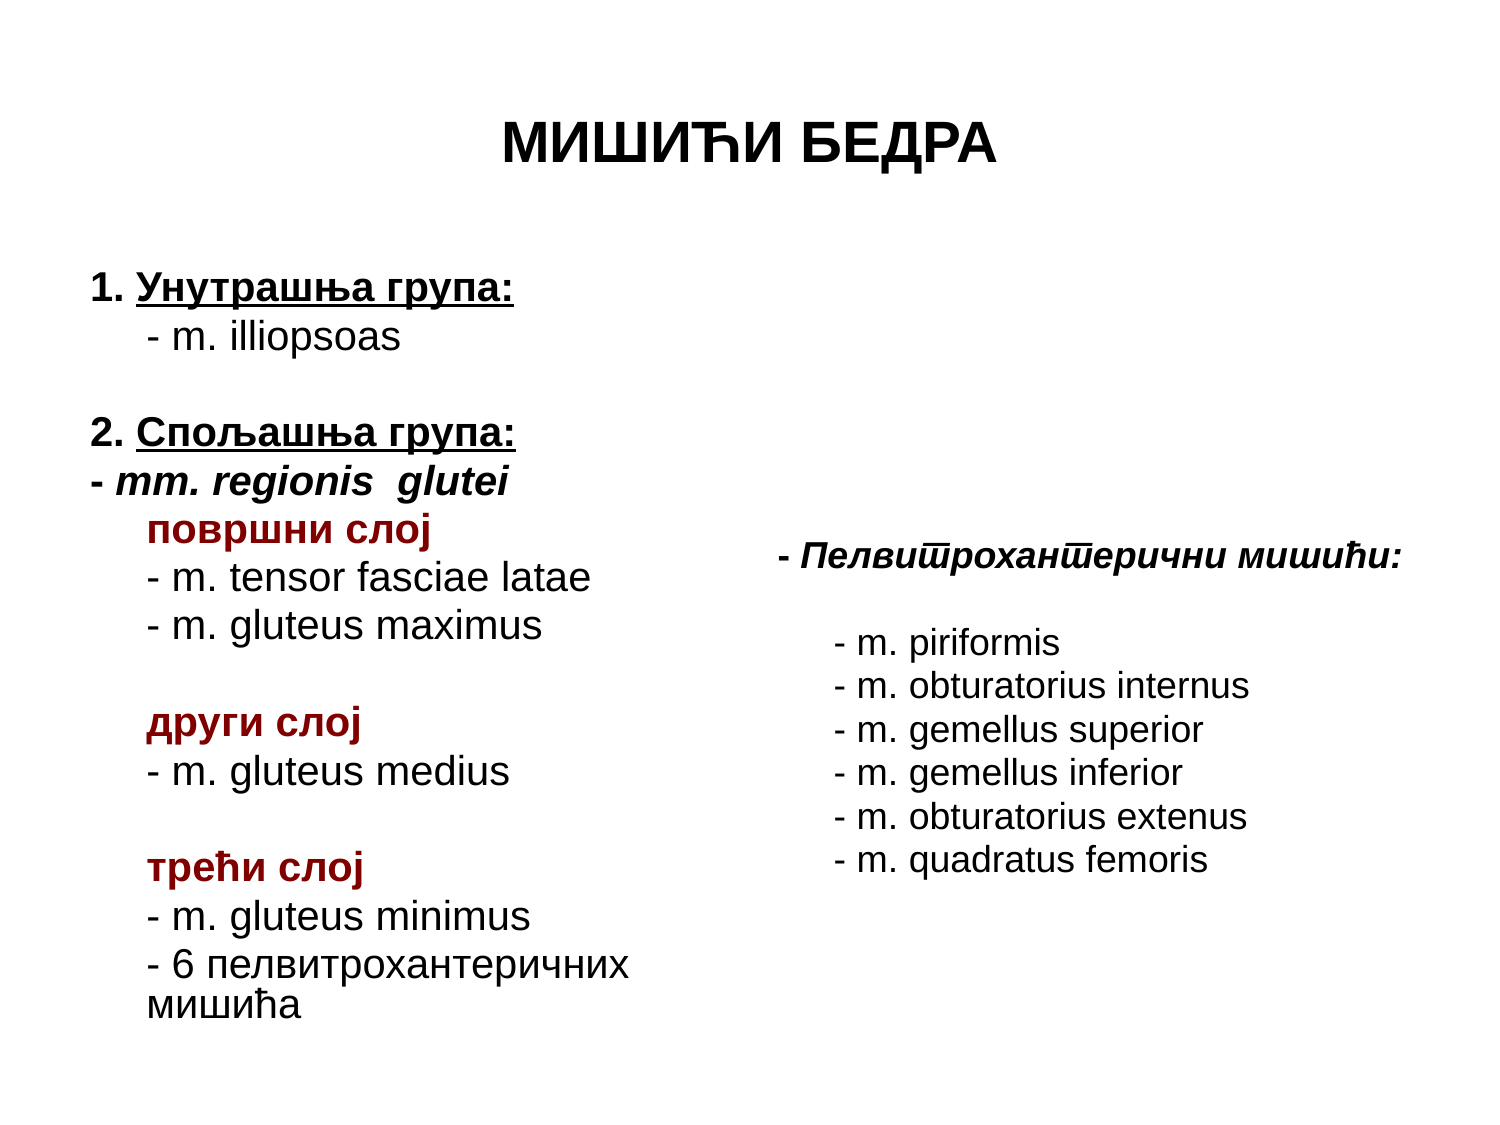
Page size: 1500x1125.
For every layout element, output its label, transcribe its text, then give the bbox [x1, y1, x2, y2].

list 1. Унутрашња група: - m. illiopsoas 2. Спољашња група: - mm. regionis glutei површни слој - m. tensor fasciae latae - m. gluteus maximus други слој - m. gluteus medius трећи слој - m. gluteus minimus - 6 пелвитрохантеричних мишића [74, 262, 738, 1083]
list - Пелвитрохантерични мишићи: - m. piriformis - m. obturatorius internus - m. gemellus superior - m. gemellus inferior - m. obturatorius extenus - m. quadratus femoris [762, 262, 1426, 1006]
title МИШИЋИ БЕДРА [74, 44, 1426, 233]
